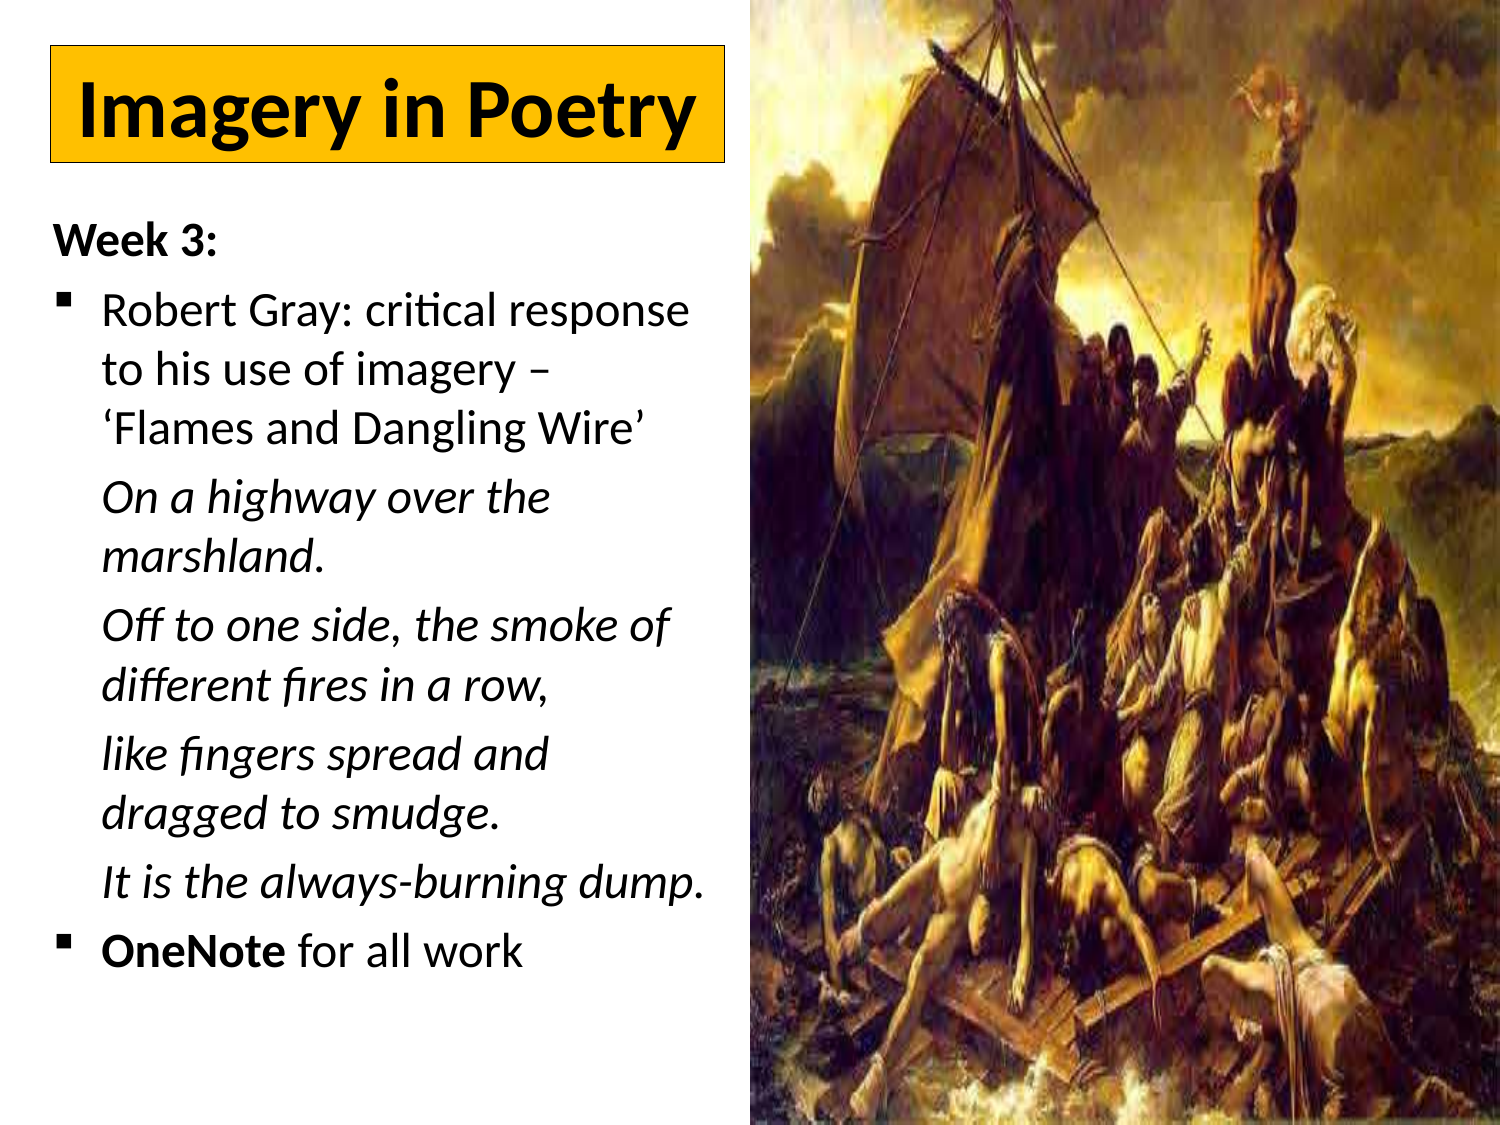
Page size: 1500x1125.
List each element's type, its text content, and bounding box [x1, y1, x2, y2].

title Imagery in Poetry [50, 45, 725, 163]
picture [749, 0, 1500, 1125]
list Week 3: Robert Gray: critical response to his use of imagery – ‘Flames and Dangling Wire’ On a highway over the marshland. Off to one side, the smoke of different fires in a row, like fingers spread and dragged to smudge. It is the always-burning dump. OneNote for all work [37, 200, 725, 1063]
